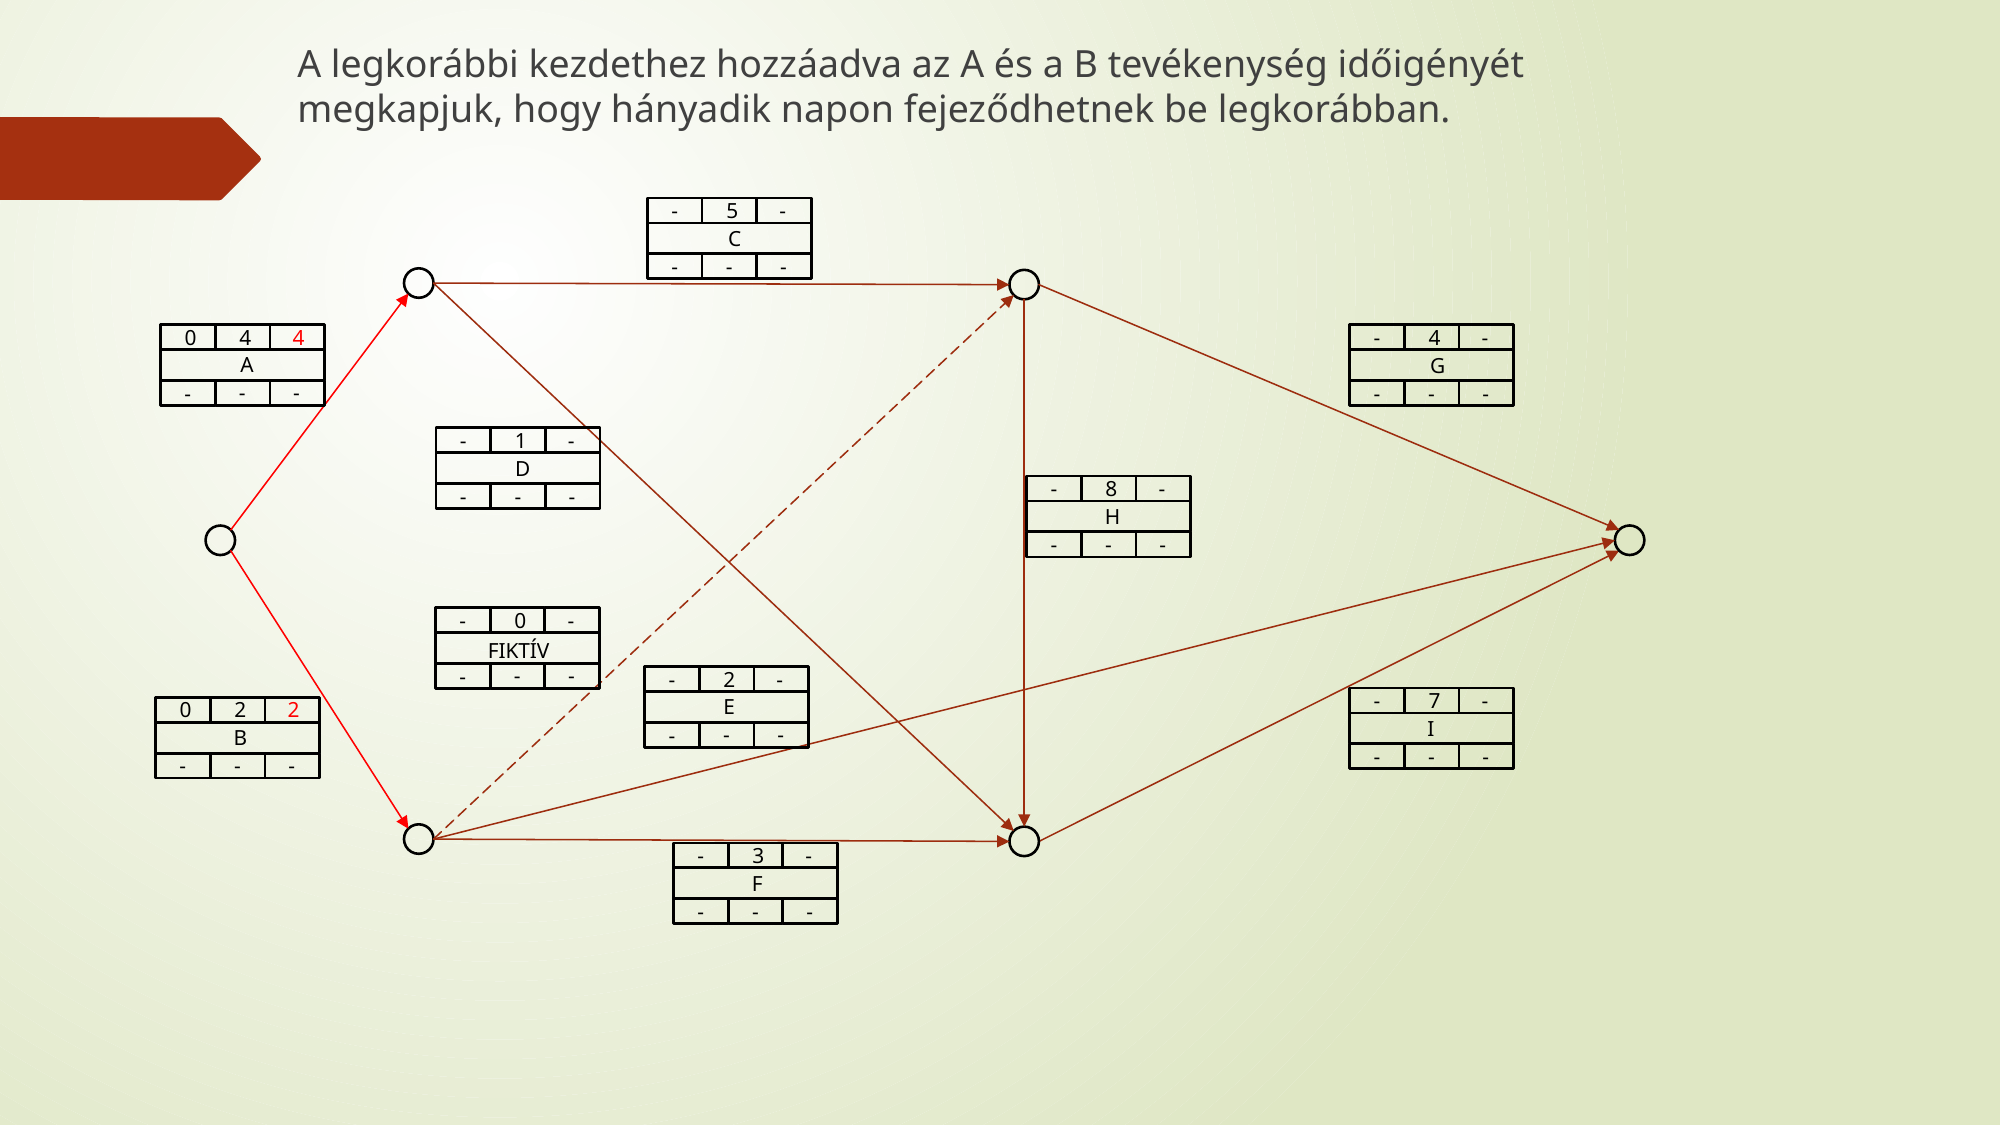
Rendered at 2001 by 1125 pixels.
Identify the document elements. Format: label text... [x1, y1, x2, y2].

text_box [435, 599, 600, 697]
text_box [434, 285, 1009, 293]
text_box A legkorábbi kezdethez hozzáadva az A és a B tevékenység időigényét megkapjuk, hogy hányadik napon fejeződhetnek be legkorábban. [282, 32, 1745, 209]
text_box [647, 189, 812, 287]
text_box [402, 266, 435, 300]
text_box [433, 282, 1015, 832]
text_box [1349, 679, 1514, 777]
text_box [838, 832, 1015, 840]
text_box [1008, 268, 1041, 301]
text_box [1349, 316, 1514, 414]
text_box [204, 524, 237, 557]
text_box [433, 833, 673, 840]
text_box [230, 550, 409, 829]
text_box [1613, 524, 1646, 557]
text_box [1018, 539, 1616, 840]
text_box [673, 834, 838, 932]
text_box [1010, 848, 1038, 858]
text_box [402, 823, 432, 856]
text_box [1038, 284, 1620, 530]
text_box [230, 293, 409, 530]
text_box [435, 419, 601, 517]
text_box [160, 316, 325, 414]
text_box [1026, 468, 1191, 566]
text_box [155, 689, 320, 787]
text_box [644, 658, 809, 756]
